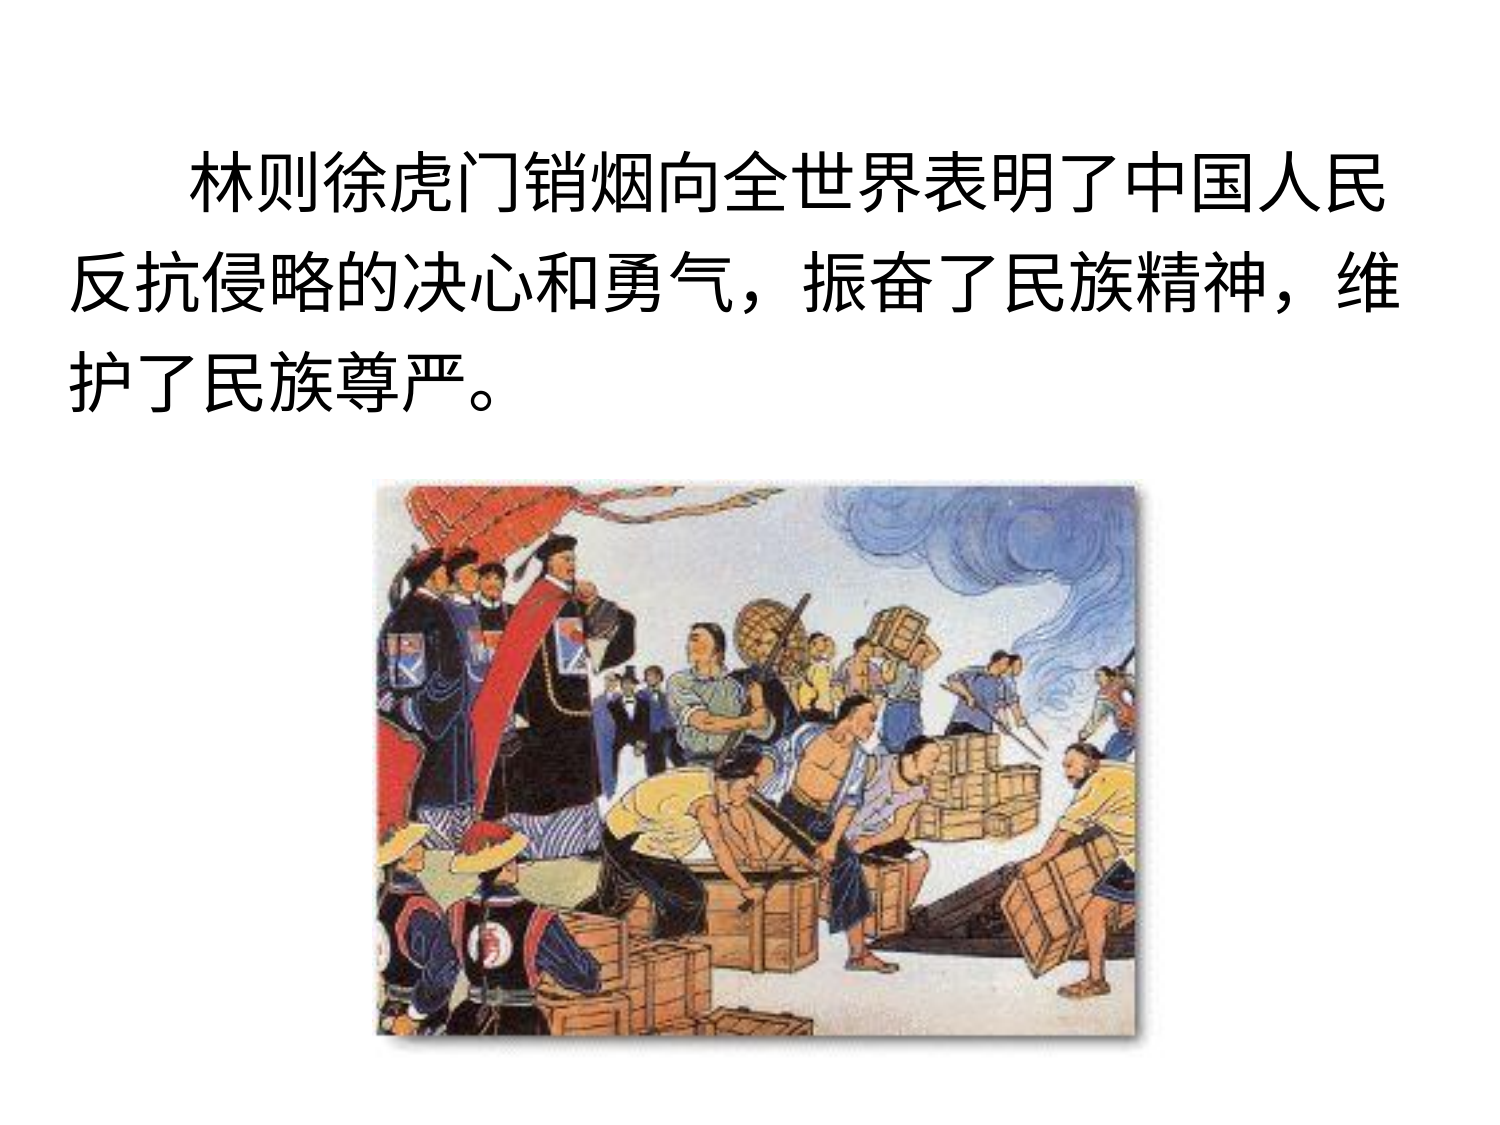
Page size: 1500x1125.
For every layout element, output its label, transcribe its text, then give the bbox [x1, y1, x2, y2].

picture [372, 479, 1165, 1063]
text_box 林则徐虎门销烟向全世界表明了中国人民反抗侵略的决心和勇气，振奋了民族精神，维护了民族尊严。 [53, 113, 1436, 428]
